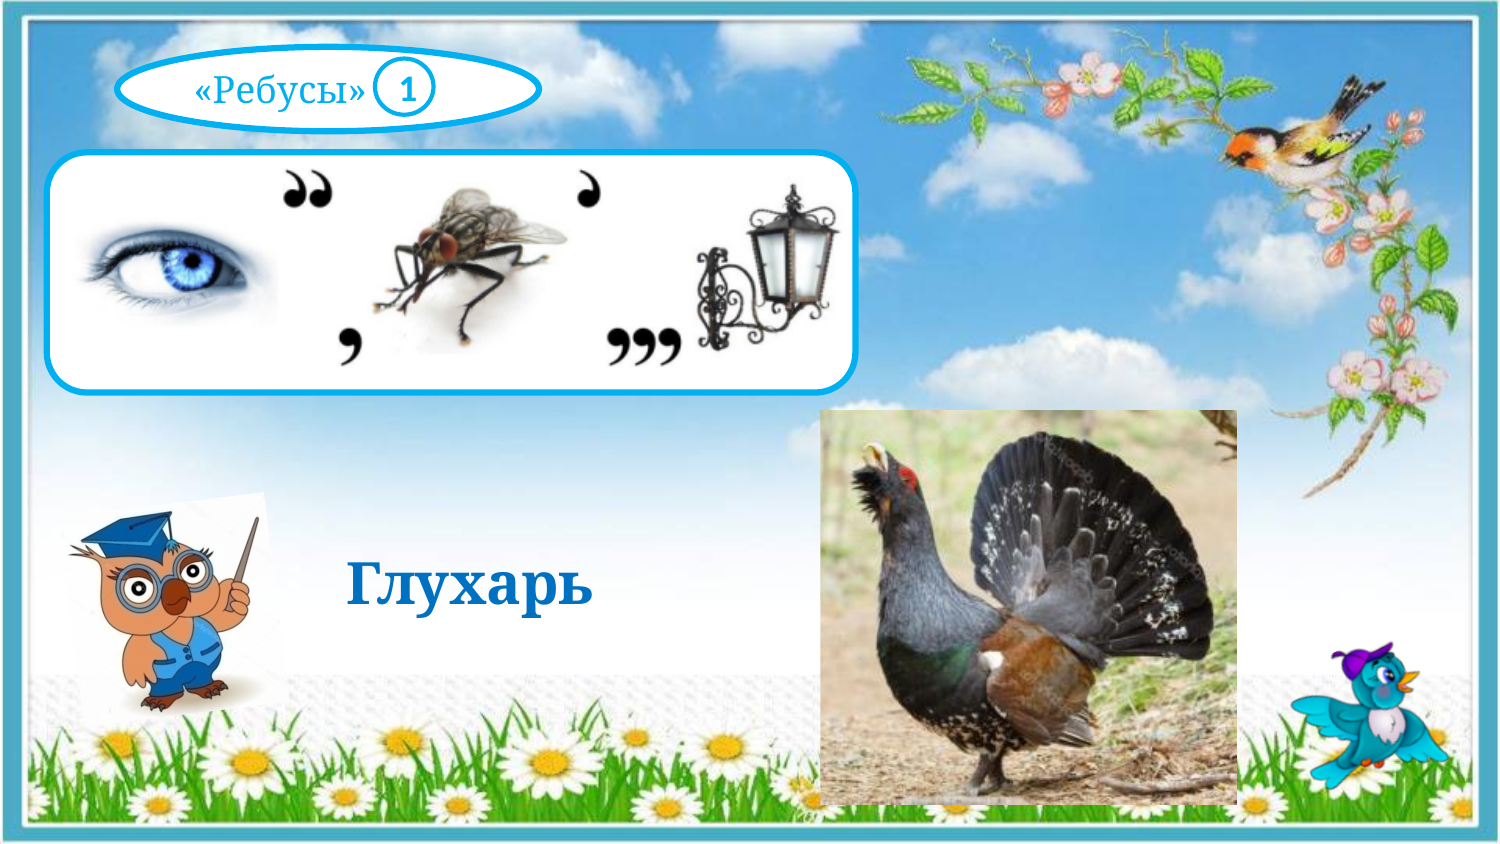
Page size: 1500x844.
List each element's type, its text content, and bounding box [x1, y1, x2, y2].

picture [0, 0, 1500, 844]
text_box 1 [372, 56, 436, 117]
text_box Глухарь [331, 539, 609, 624]
text_box «Ребусы» [117, 46, 539, 132]
